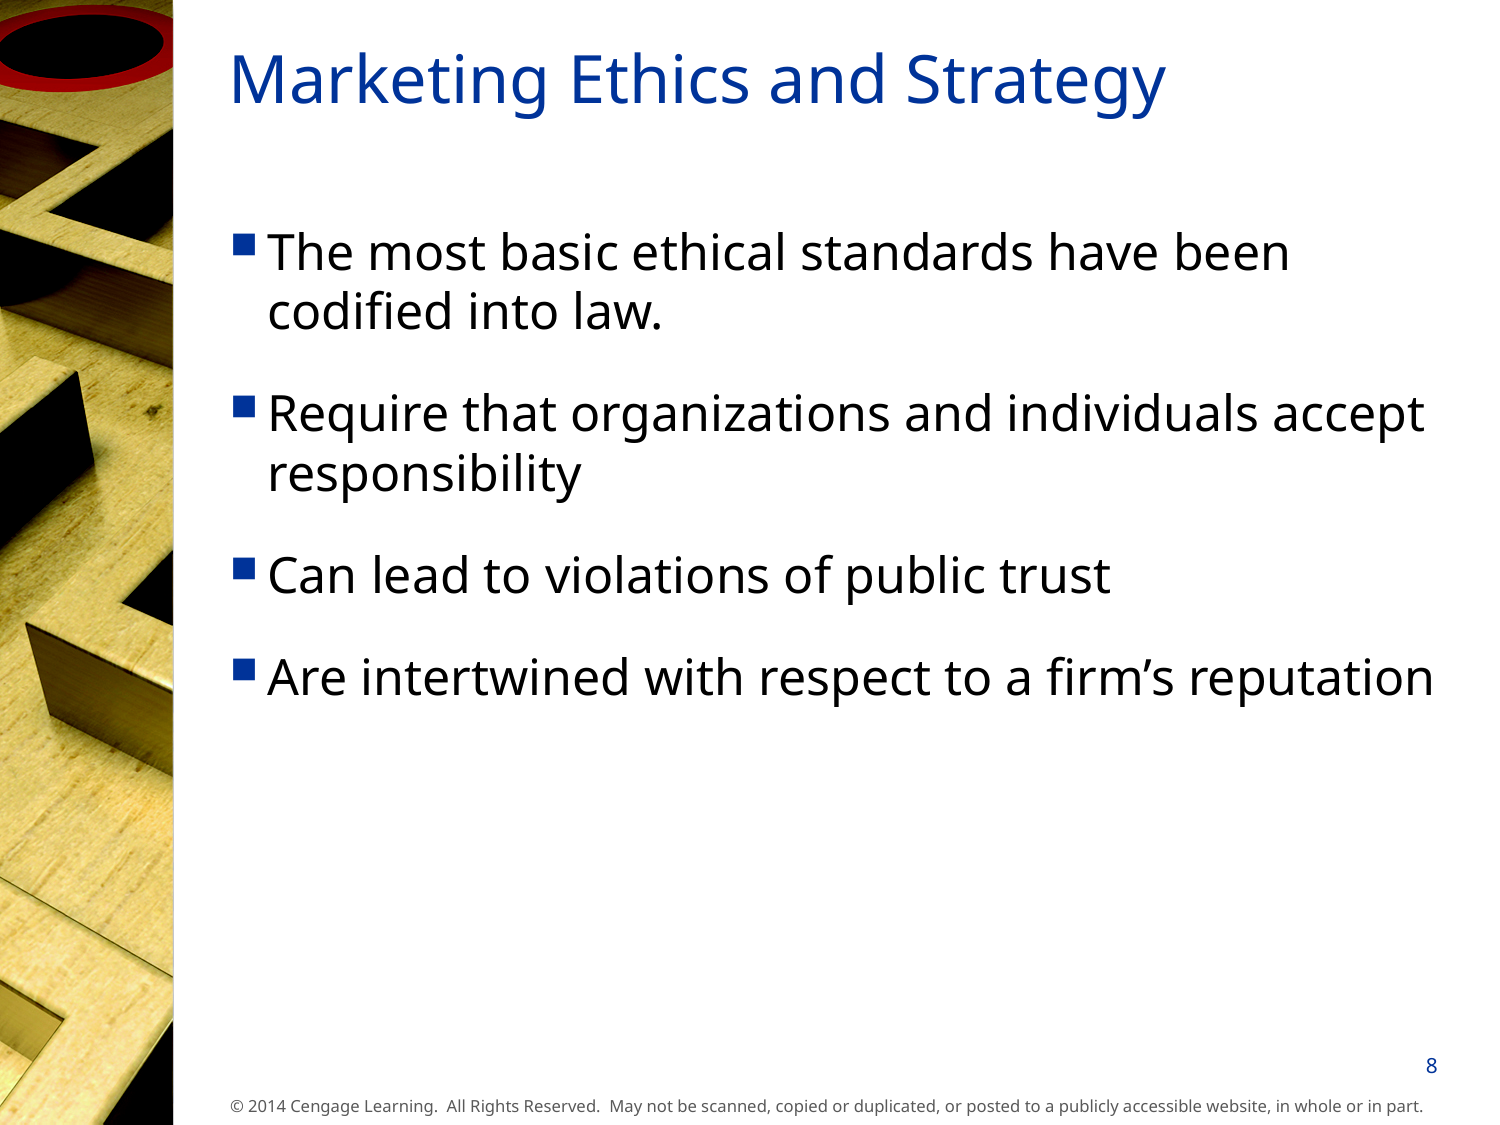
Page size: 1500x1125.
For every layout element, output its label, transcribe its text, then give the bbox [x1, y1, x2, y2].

picture [0, 0, 174, 1125]
list The most basic ethical standards have been codified into law. Require that organizations and individuals accept responsibility Can lead to violations of public trust Are intertwined with respect to a firm’s reputation [215, 212, 1478, 981]
title Marketing Ethics and Strategy [213, 29, 1454, 213]
slide_number 8 [1386, 1037, 1478, 1097]
